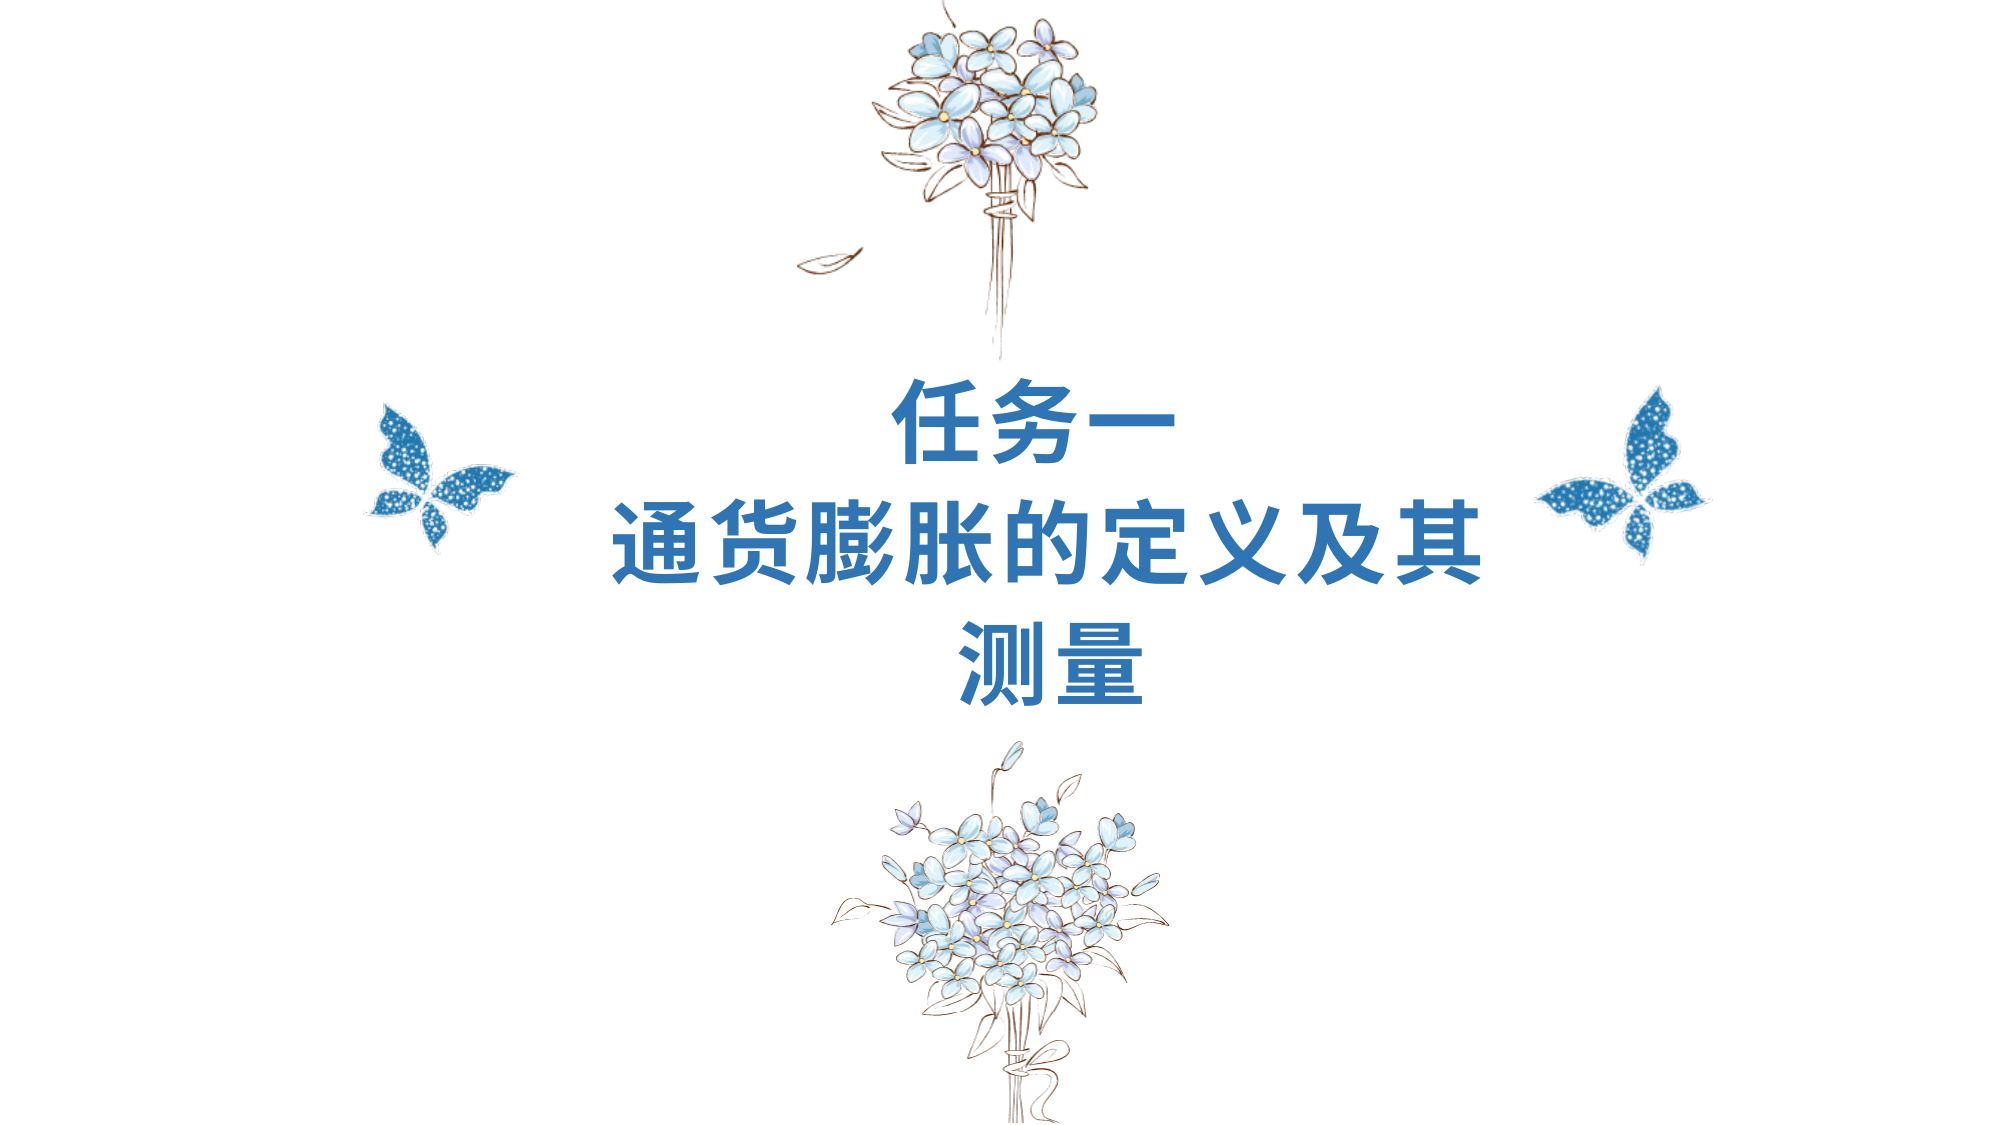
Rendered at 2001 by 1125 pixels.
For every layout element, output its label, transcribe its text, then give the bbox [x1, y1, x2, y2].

picture [797, 0, 1099, 362]
picture [831, 741, 1170, 1123]
picture [363, 402, 519, 556]
title 任务一 通货膨胀的定义及其 测量 [527, 467, 1576, 725]
picture [1514, 380, 1724, 583]
